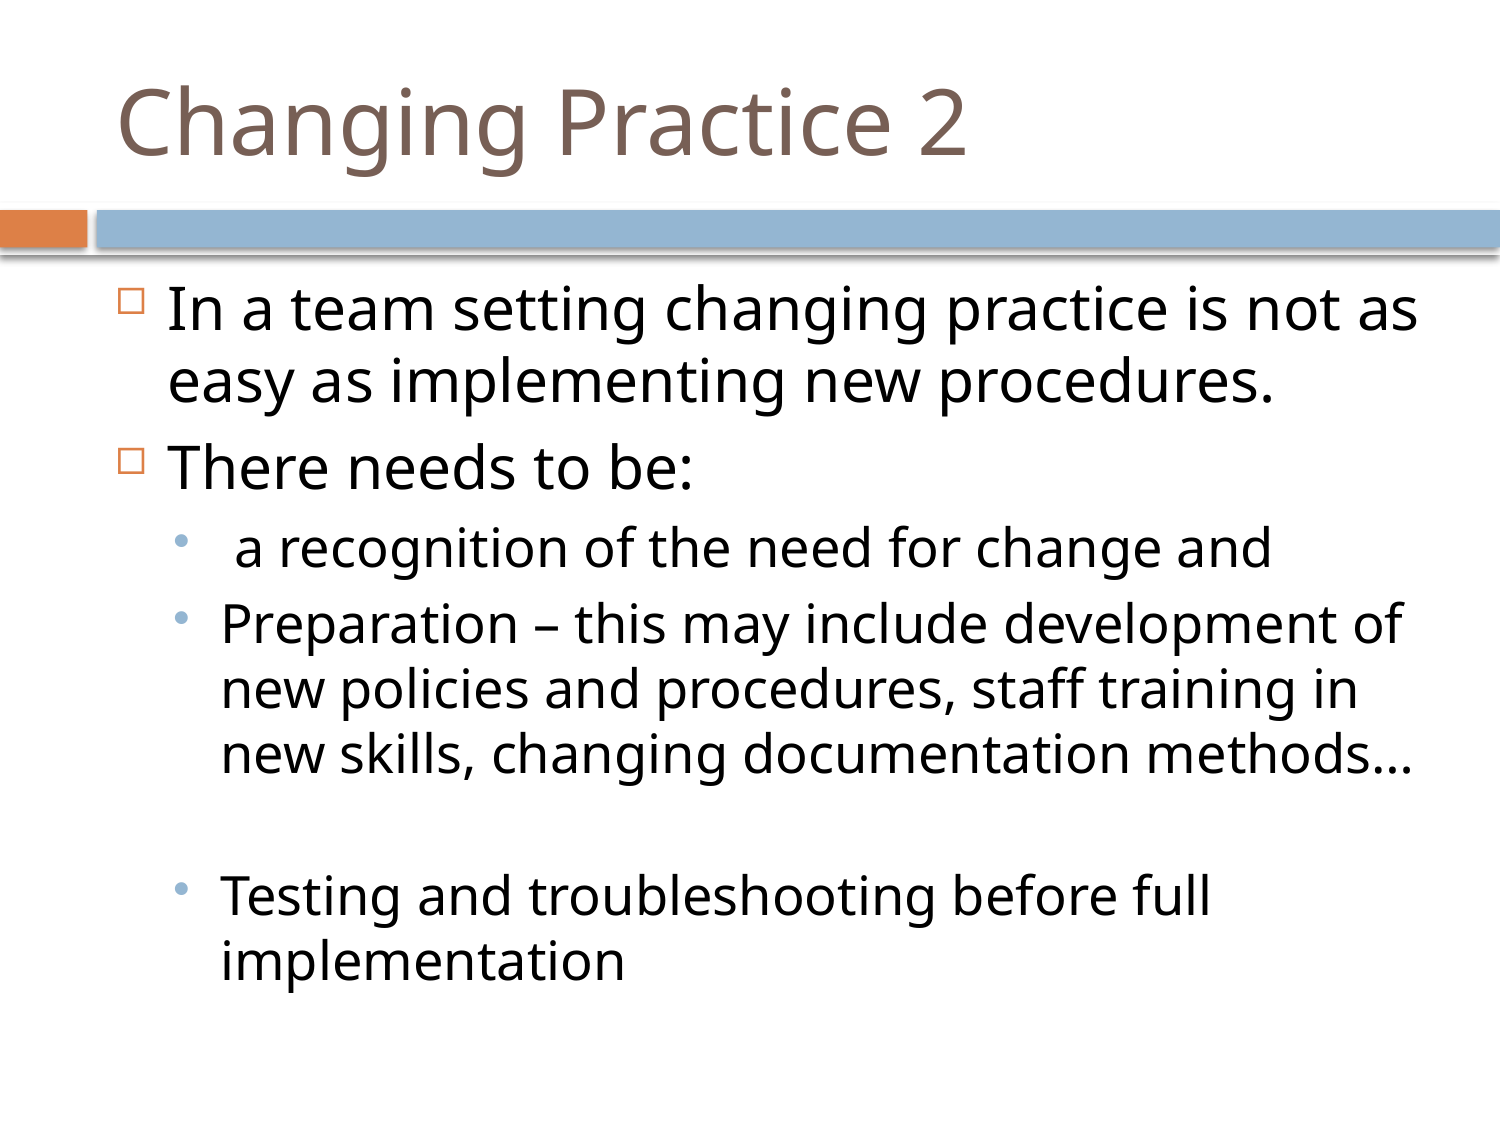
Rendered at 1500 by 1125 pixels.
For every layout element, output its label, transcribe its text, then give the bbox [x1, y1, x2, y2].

title Changing Practice 2 [100, 37, 1438, 200]
list In a team setting changing practice is not as easy as implementing new procedures. There needs to be: a recognition of the need for change and Preparation – this may include development of new policies and procedures, staff training in new skills, changing documentation methods… Testing and troubleshooting before full implementation [100, 262, 1438, 1000]
